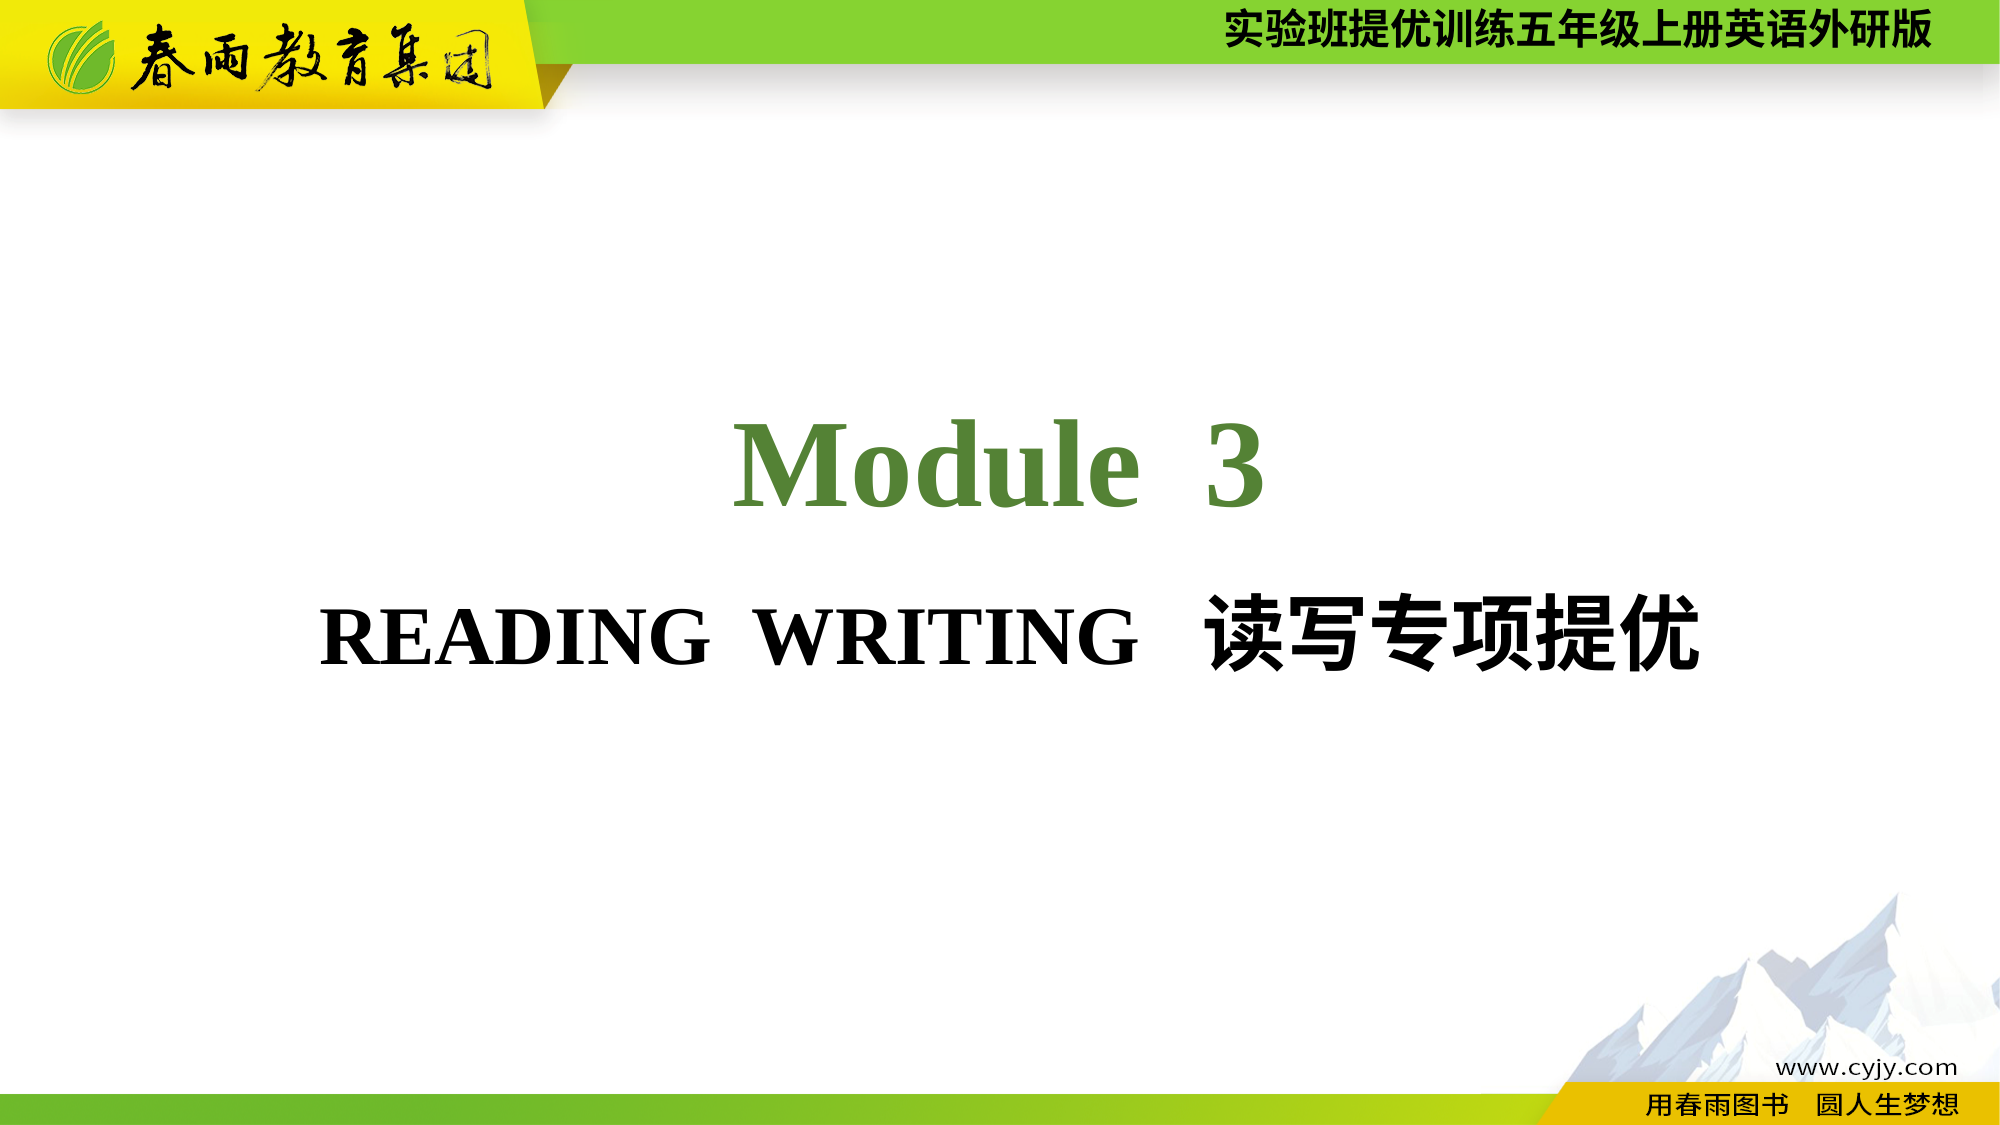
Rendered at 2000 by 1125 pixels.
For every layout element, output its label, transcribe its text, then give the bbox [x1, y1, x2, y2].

picture [0, 0, 2000, 298]
text_box Module 3 READING WRITING 读写专项提优 [0, 298, 2000, 689]
picture [0, 689, 2000, 1125]
